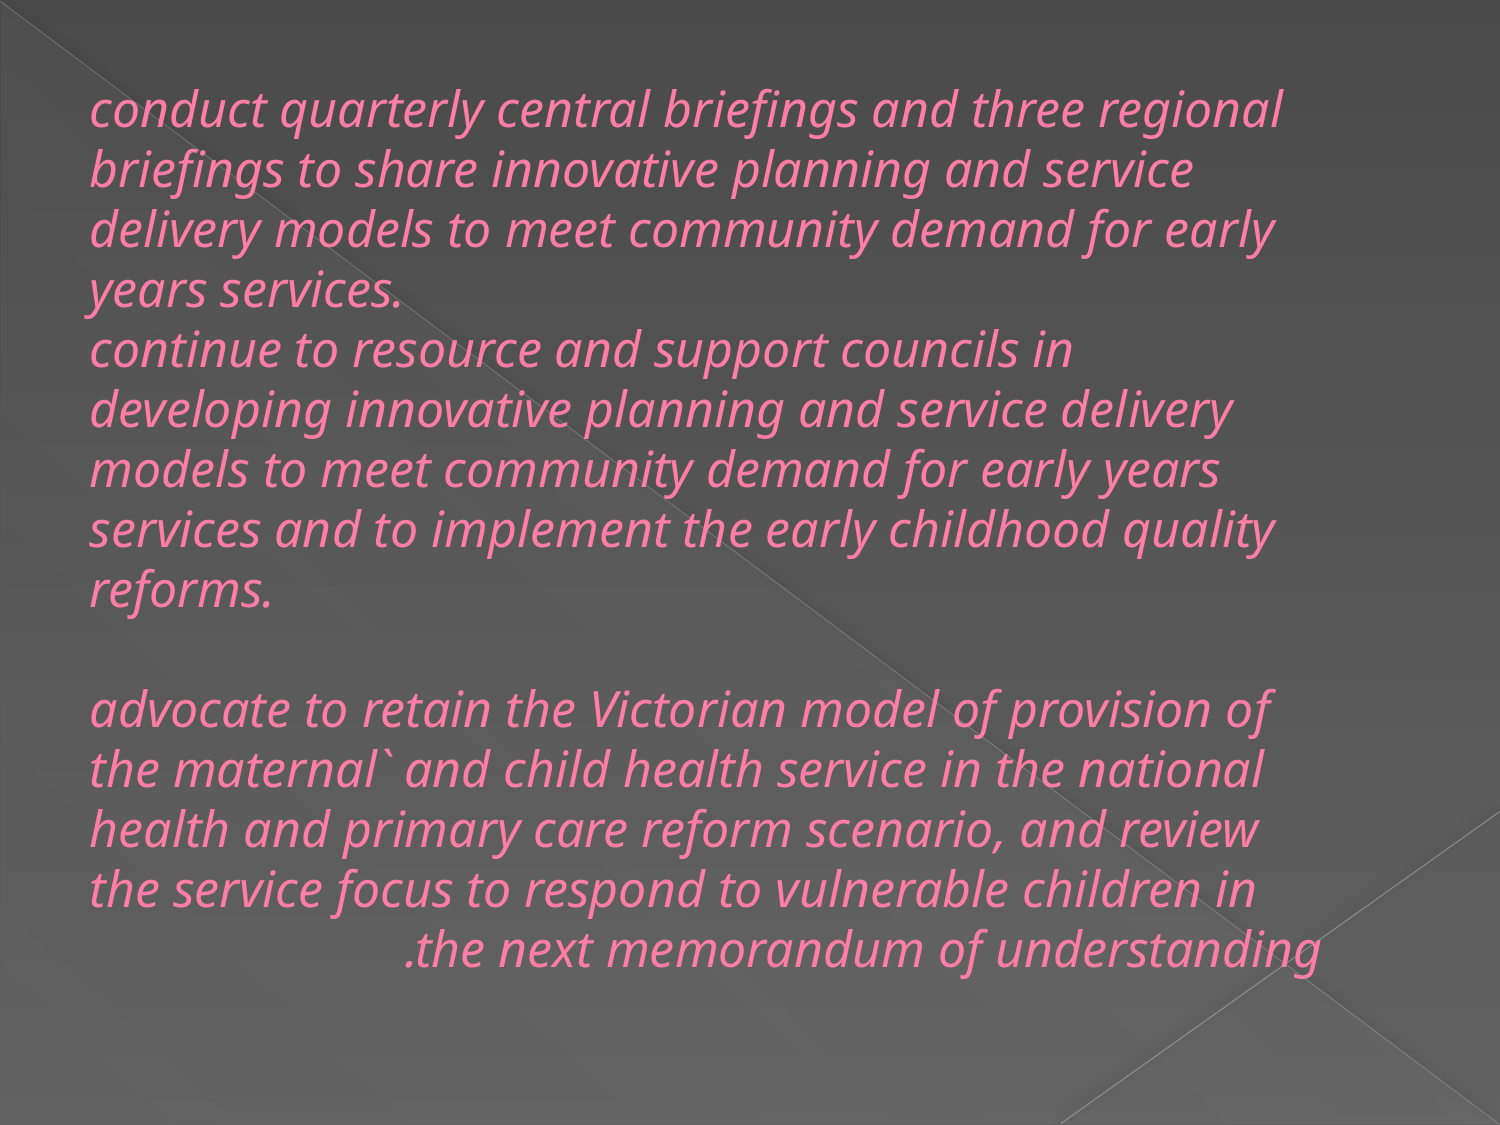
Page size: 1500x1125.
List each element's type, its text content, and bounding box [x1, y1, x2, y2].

title conduct quarterly central briefings and three regional briefings to share innovative planning and service delivery models to meet community demand for early years services. continue to resource and support councils in developing innovative planning and service delivery models to meet community demand for early years services and to implement the early childhood quality reforms. advocate to retain the Victorian model of provision of the maternal` and child health service in the national health and primary care reform scenario, and review the service focus to respond to vulnerable children in the next memorandum of understanding. [75, 45, 1425, 1071]
